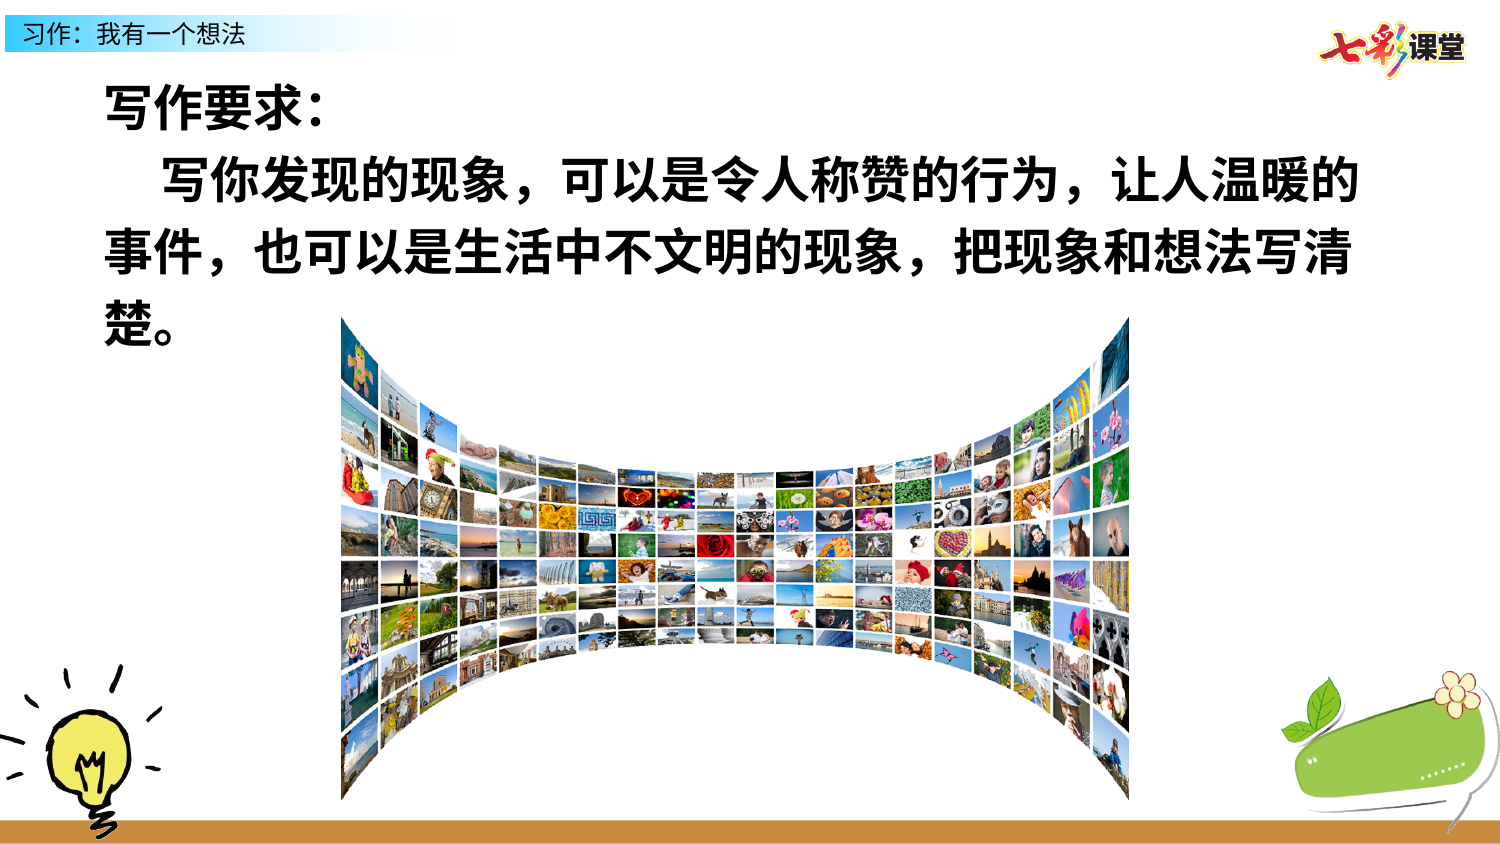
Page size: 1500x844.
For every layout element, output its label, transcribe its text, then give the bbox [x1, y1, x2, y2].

text_box 写作要求： 写你发现的现象，可以是令人称赞的行为，让人温暖的事件，也可以是生活中不文明的现象，把现象和想法写清楚。 [88, 57, 1382, 360]
picture [0, 653, 178, 844]
picture [1277, 671, 1500, 833]
picture [340, 252, 1130, 844]
picture [1316, 20, 1468, 80]
